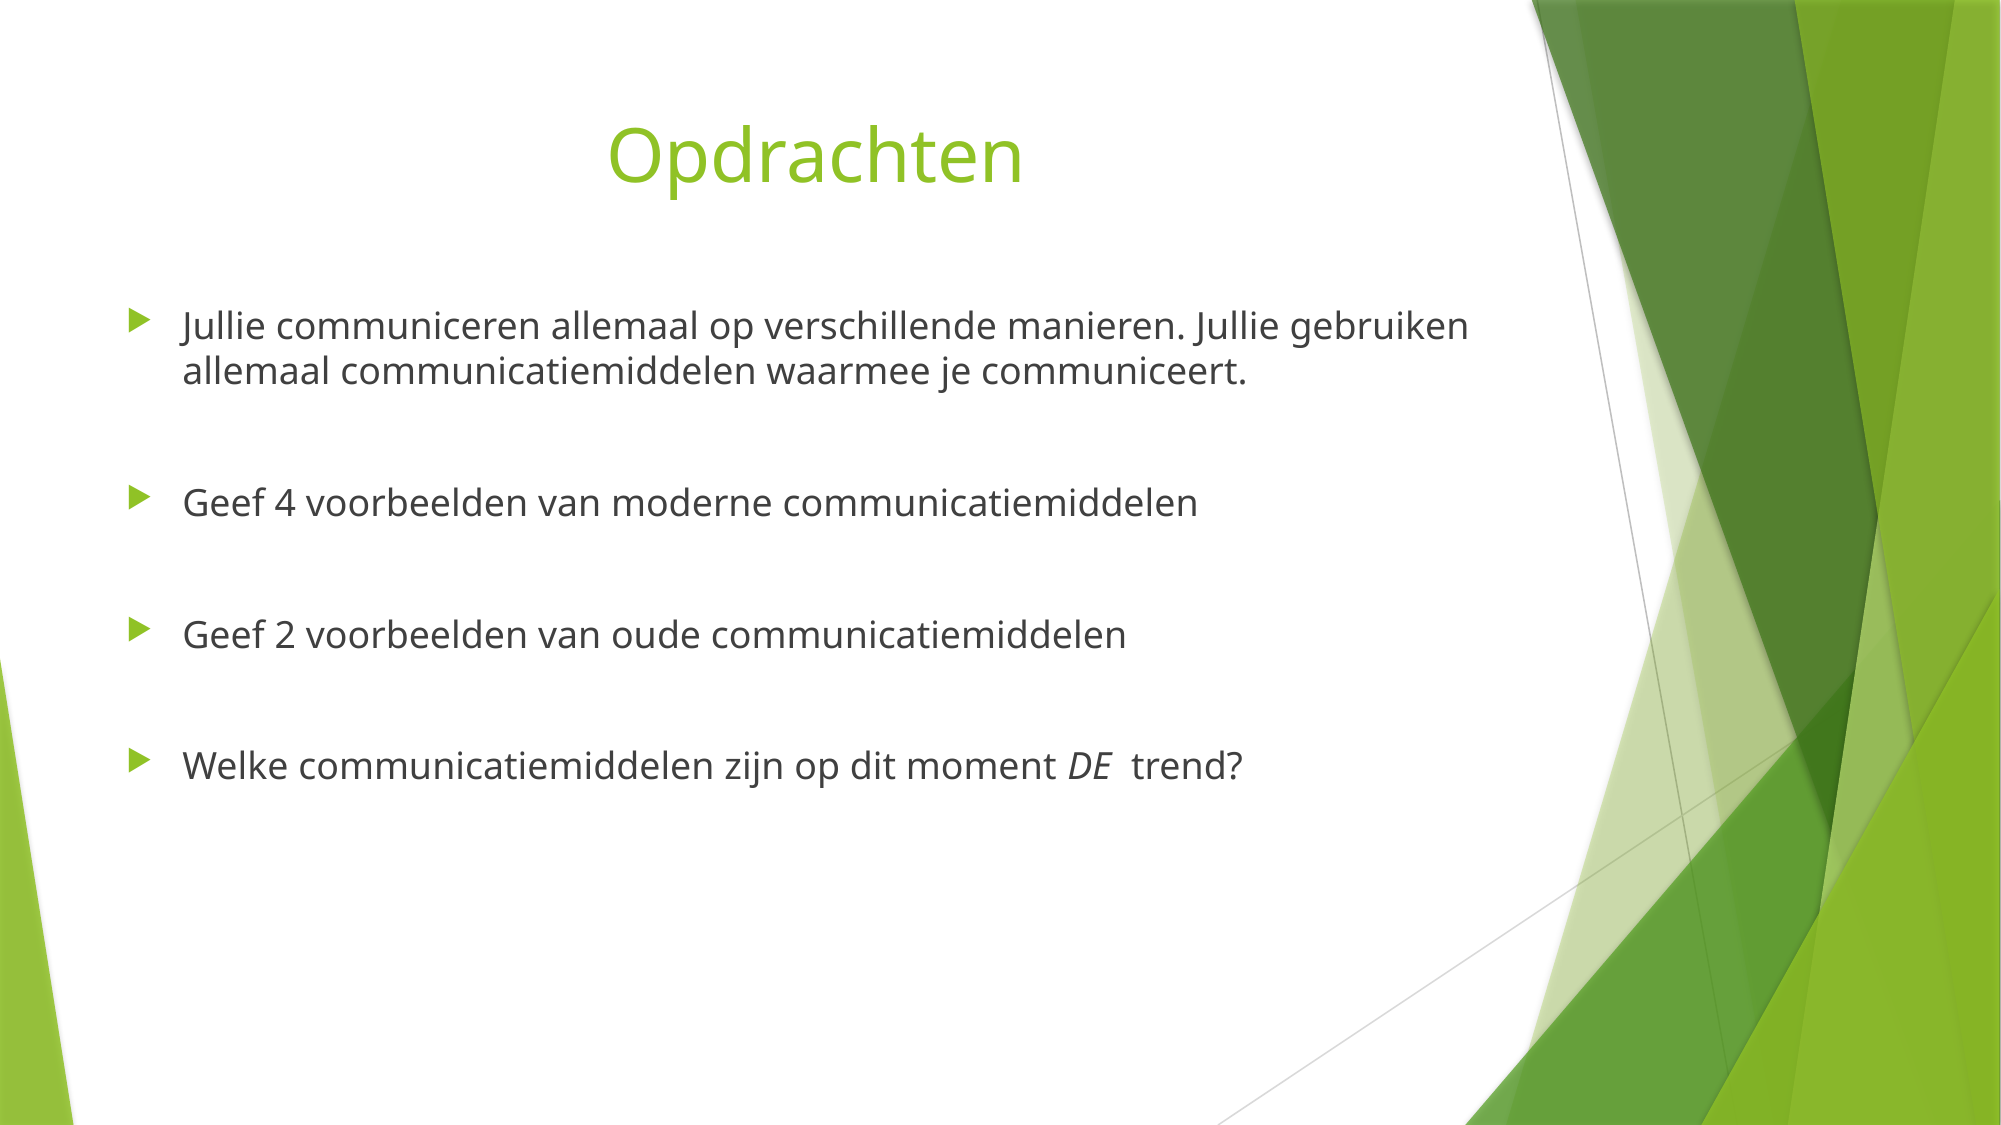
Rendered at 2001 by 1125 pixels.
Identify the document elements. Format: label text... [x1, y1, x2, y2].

list Jullie communiceren allemaal op verschillende manieren. Jullie gebruiken allemaal communicatiemiddelen waarmee je communiceert. Geef 4 voorbeelden van moderne communicatiemiddelen Geef 2 voorbeelden van oude communicatiemiddelen Welke communicatiemiddelen zijn op dit moment DE trend? [111, 294, 1522, 992]
title Opdrachten [111, 99, 1522, 256]
